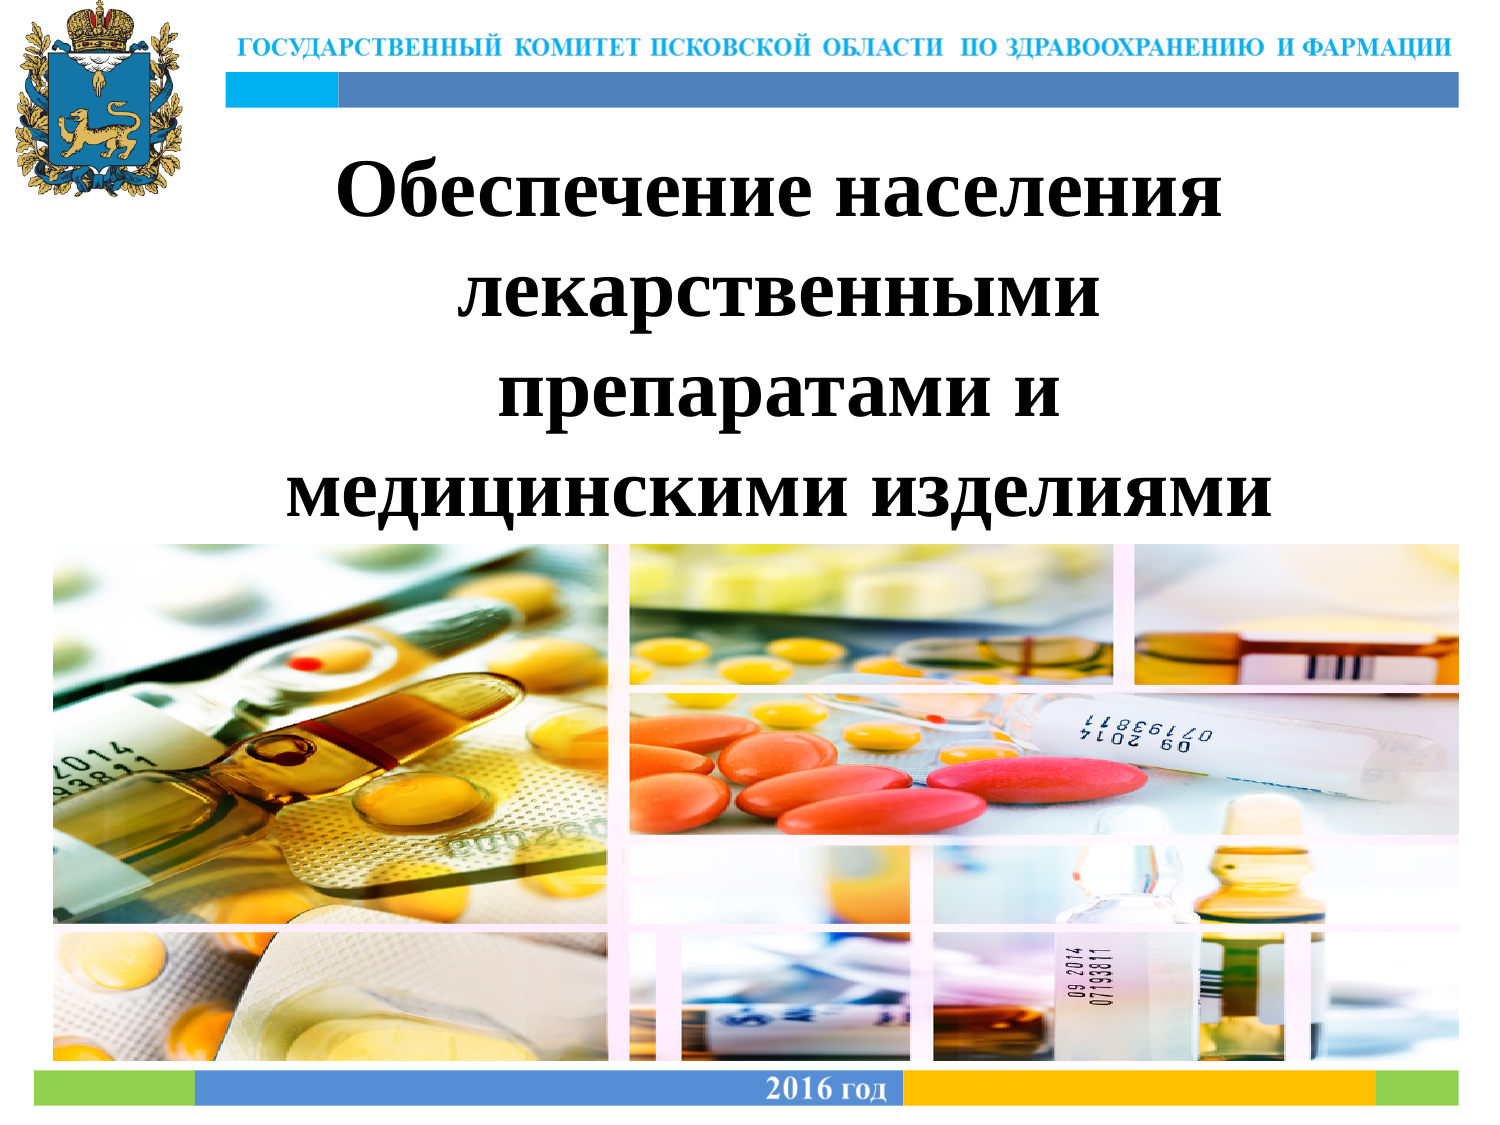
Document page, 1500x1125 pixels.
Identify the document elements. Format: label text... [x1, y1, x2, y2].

picture [206, 16, 1482, 77]
text_box Обеспечение населения лекарственными препаратами и медицинскими изделиями [206, 125, 1353, 541]
picture [0, 0, 197, 197]
picture [52, 544, 1459, 1125]
